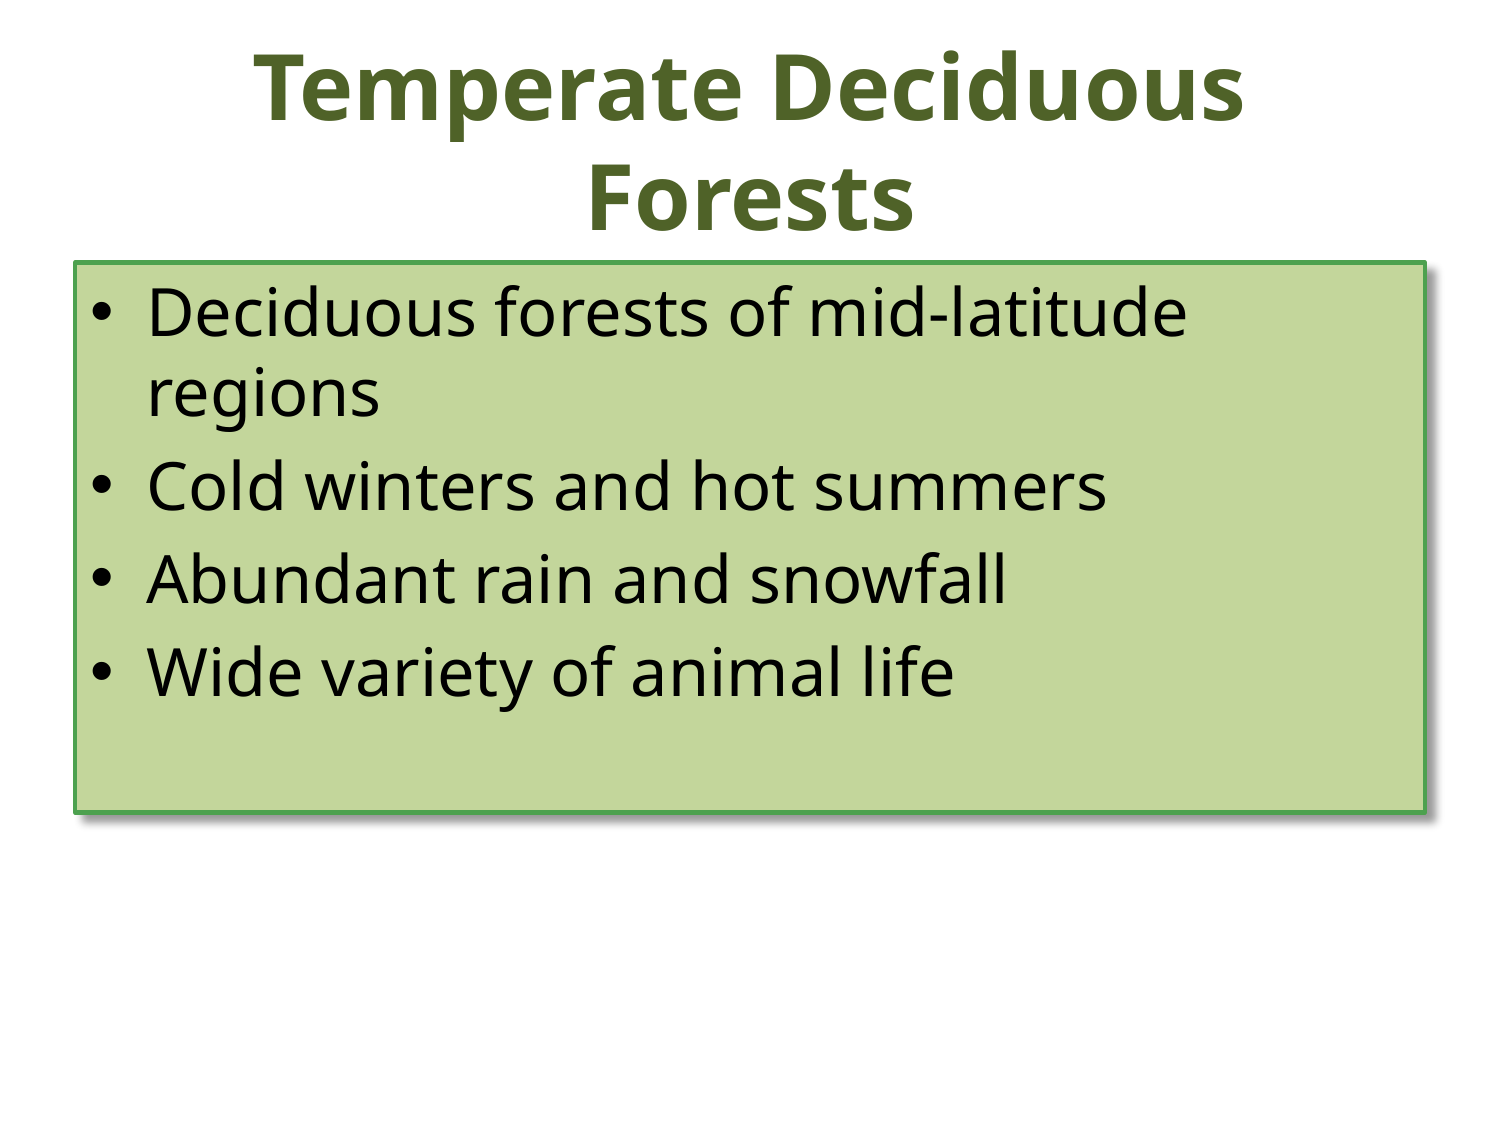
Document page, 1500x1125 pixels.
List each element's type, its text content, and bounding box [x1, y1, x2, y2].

list Deciduous forests of mid‑latitude regions Cold winters and hot summers Abundant rain and snowfall Wide variety of animal life [75, 262, 1425, 813]
title Temperate Deciduous Forests [75, 45, 1425, 233]
